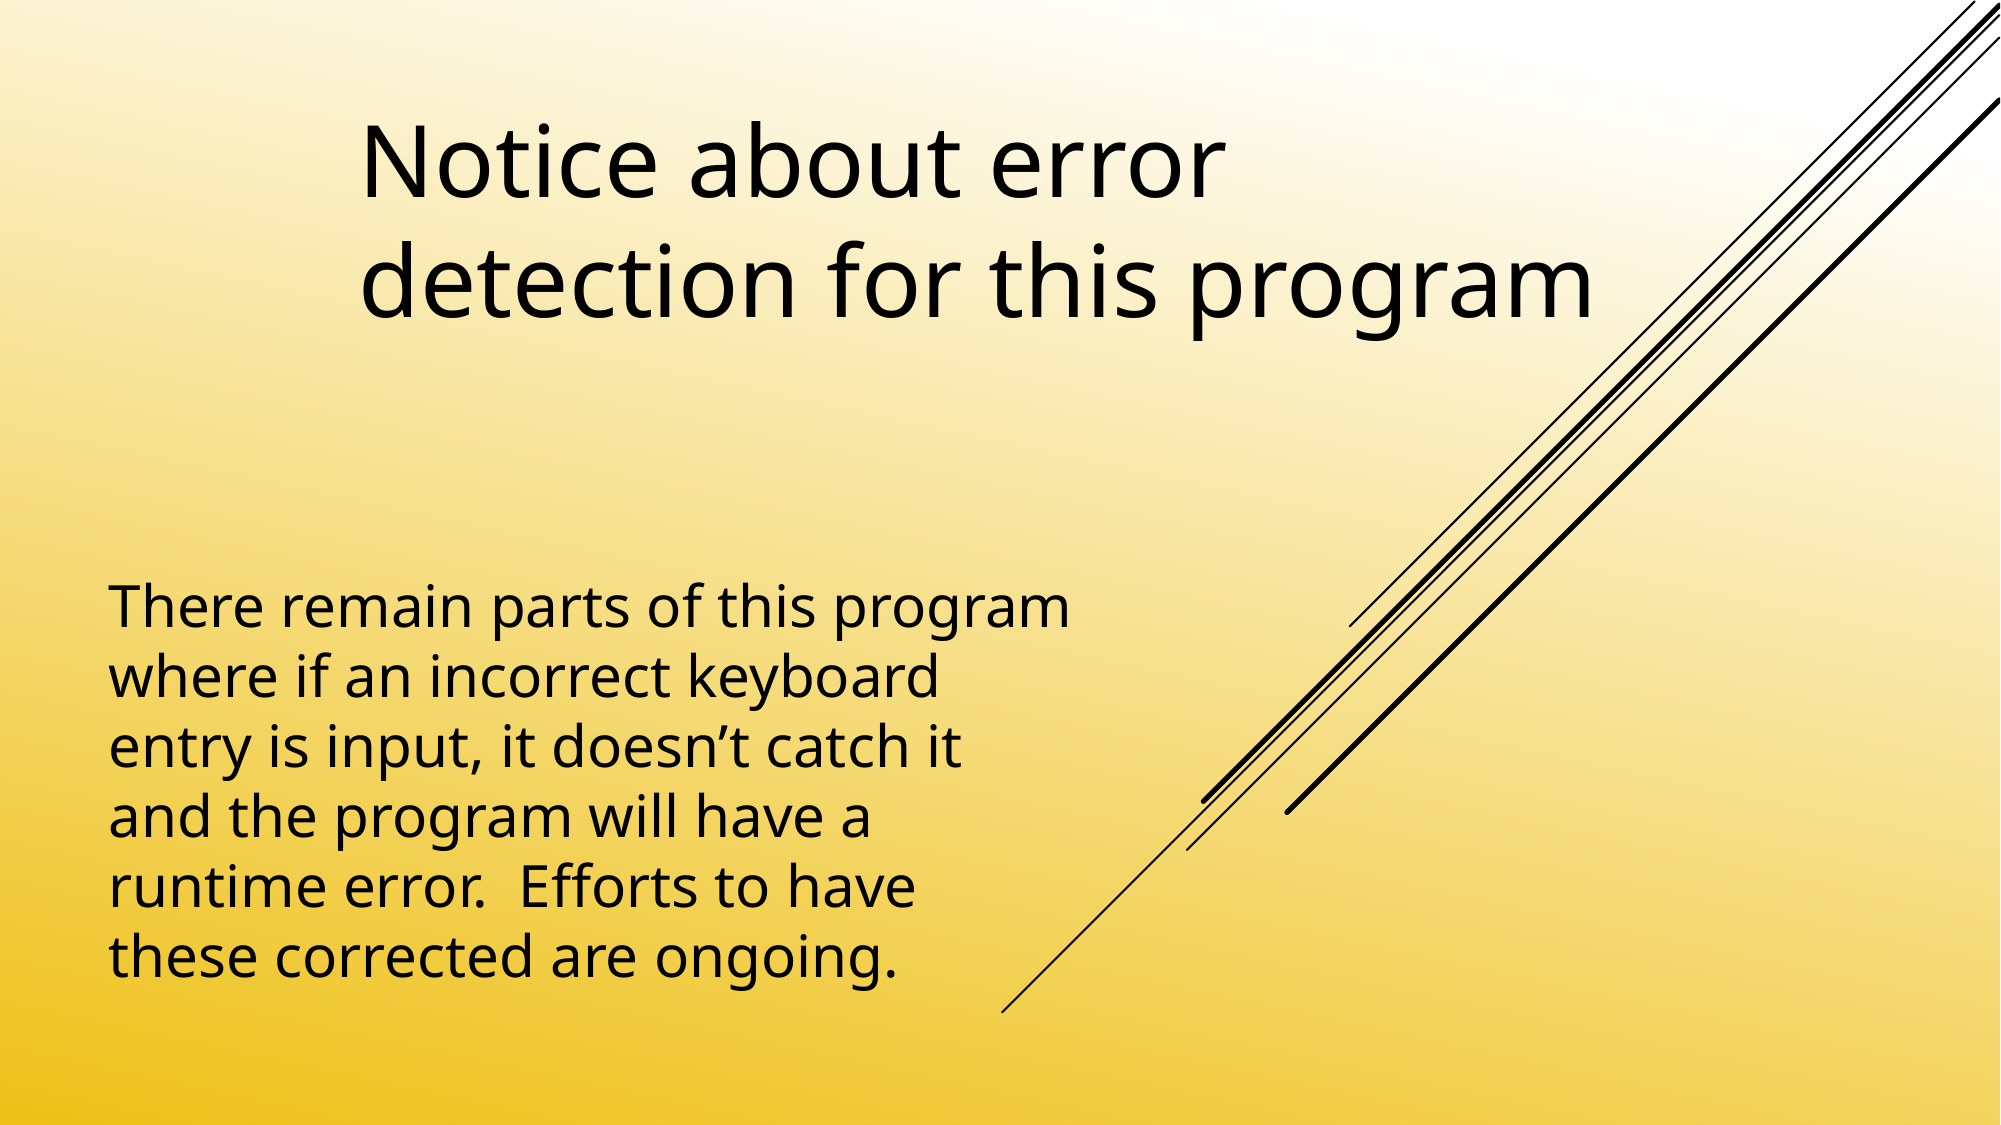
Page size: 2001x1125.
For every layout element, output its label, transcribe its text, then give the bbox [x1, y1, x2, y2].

title Notice about error detection for this program [343, 0, 1657, 345]
subtitle There remain parts of this program where if an incorrect keyboard entry is input, it doesn’t catch it and the program will have a runtime error. Efforts to have these corrected are ongoing. [93, 561, 1095, 919]
